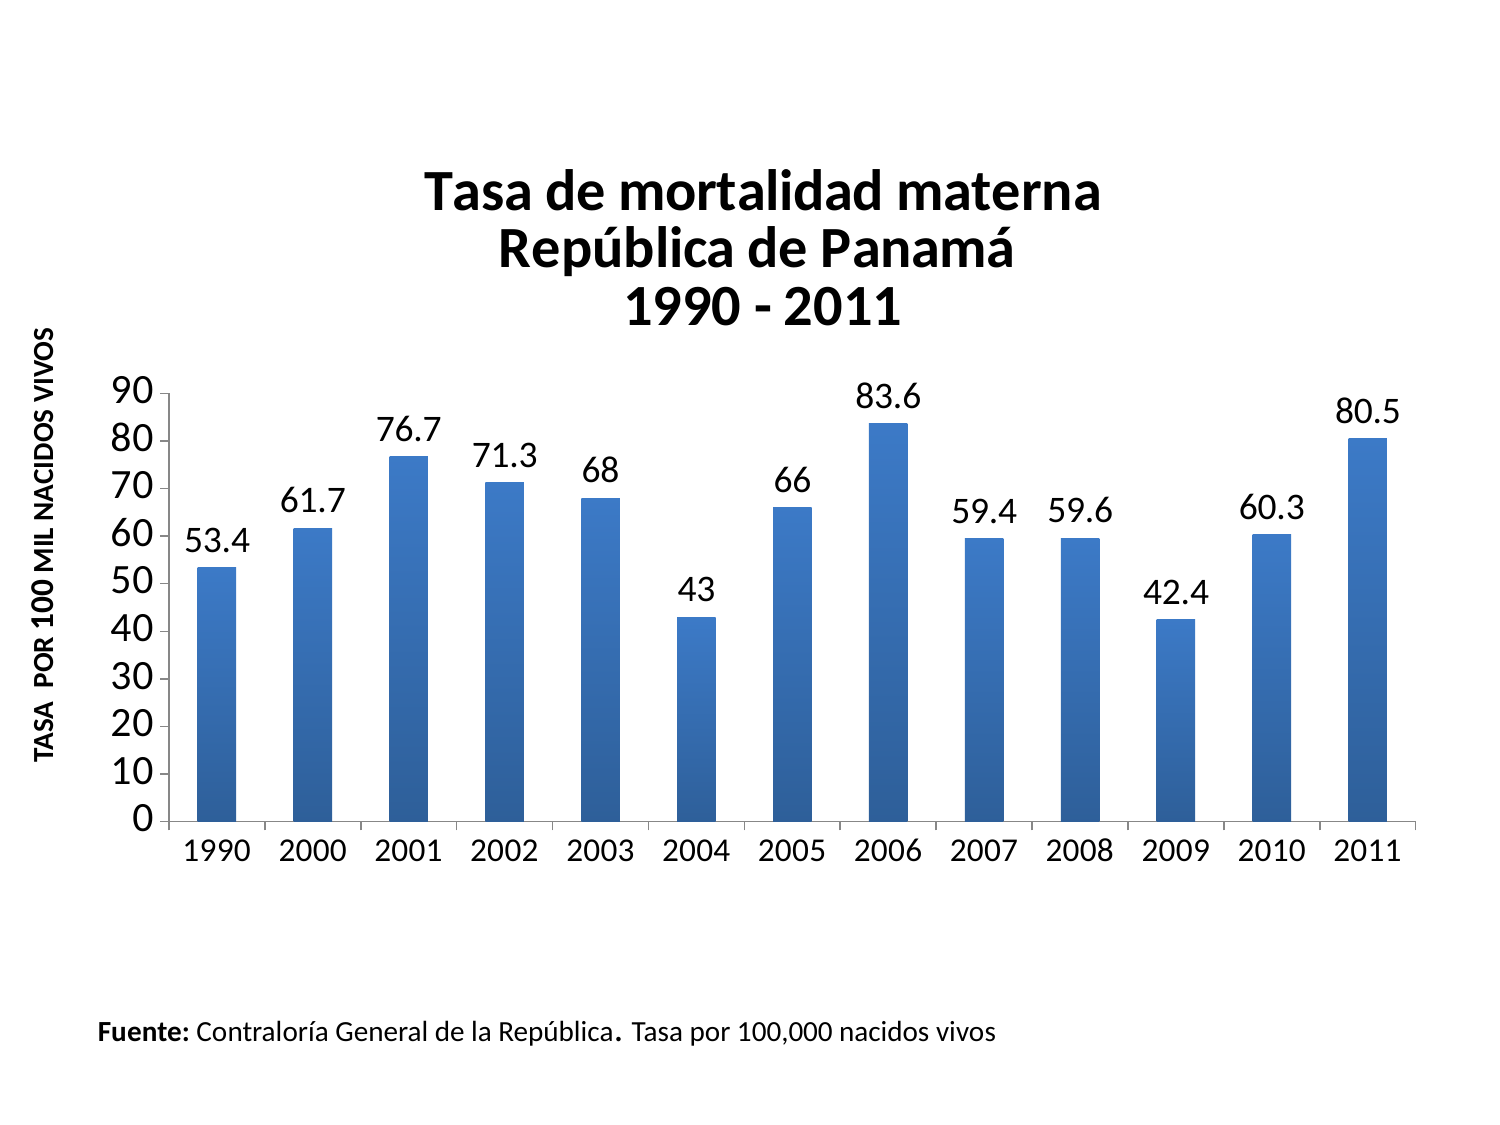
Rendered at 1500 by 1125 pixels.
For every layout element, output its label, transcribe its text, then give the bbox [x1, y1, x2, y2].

text_box Fuente: Contraloría General de la República. Tasa por 100,000 nacidos vivos [83, 997, 1021, 1047]
chart [82, 125, 1444, 885]
text_box TASA POR 100 MIL NACIDOS VIVOS [12, 236, 77, 830]
